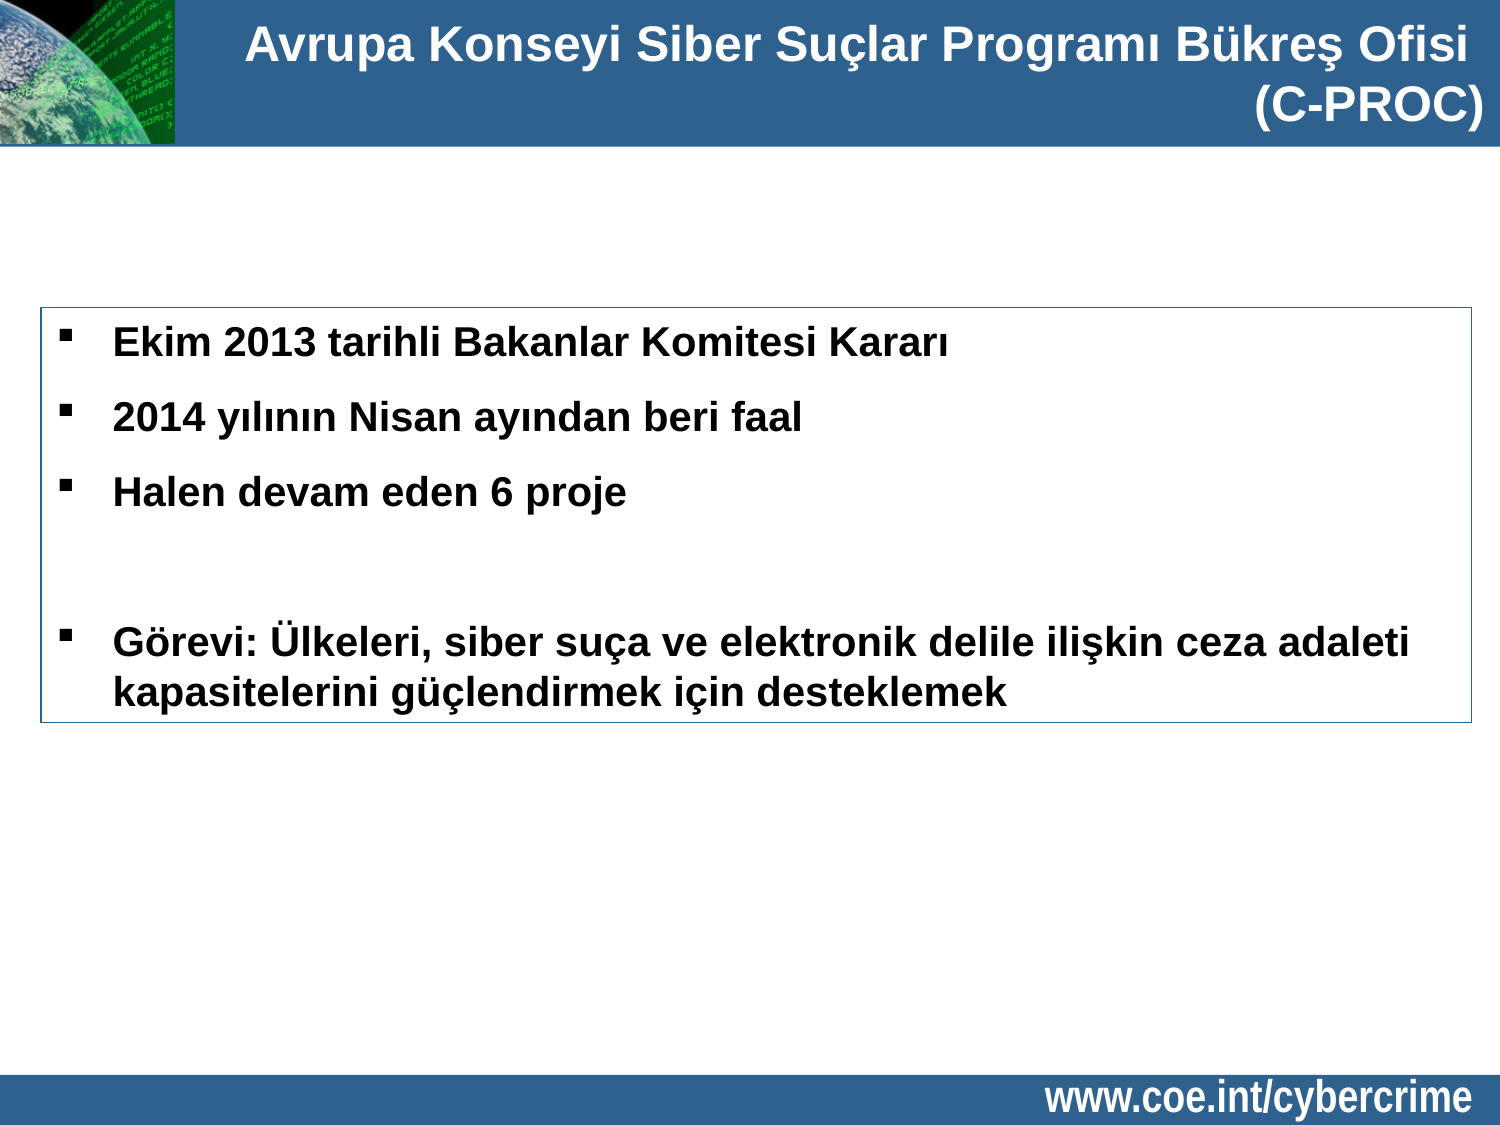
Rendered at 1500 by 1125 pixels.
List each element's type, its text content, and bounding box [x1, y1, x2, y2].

text_box Ekim 2013 tarihli Bakanlar Komitesi Kararı 2014 yılının Nisan ayından beri faal Halen devam eden 6 proje Görevi: Ülkeleri, siber suça ve elektronik delile ilişkin ceza adaleti kapasitelerini güçlendirmek için desteklemek [41, 307, 1472, 723]
picture [0, 0, 175, 144]
text_box www.coe.int/cybercrime [1030, 1059, 1500, 1125]
text_box Avrupa Konseyi Siber Suçlar Programı Bükreş Ofisi (C-PROC) [177, 0, 1500, 149]
text_box [0, 1073, 1030, 1125]
